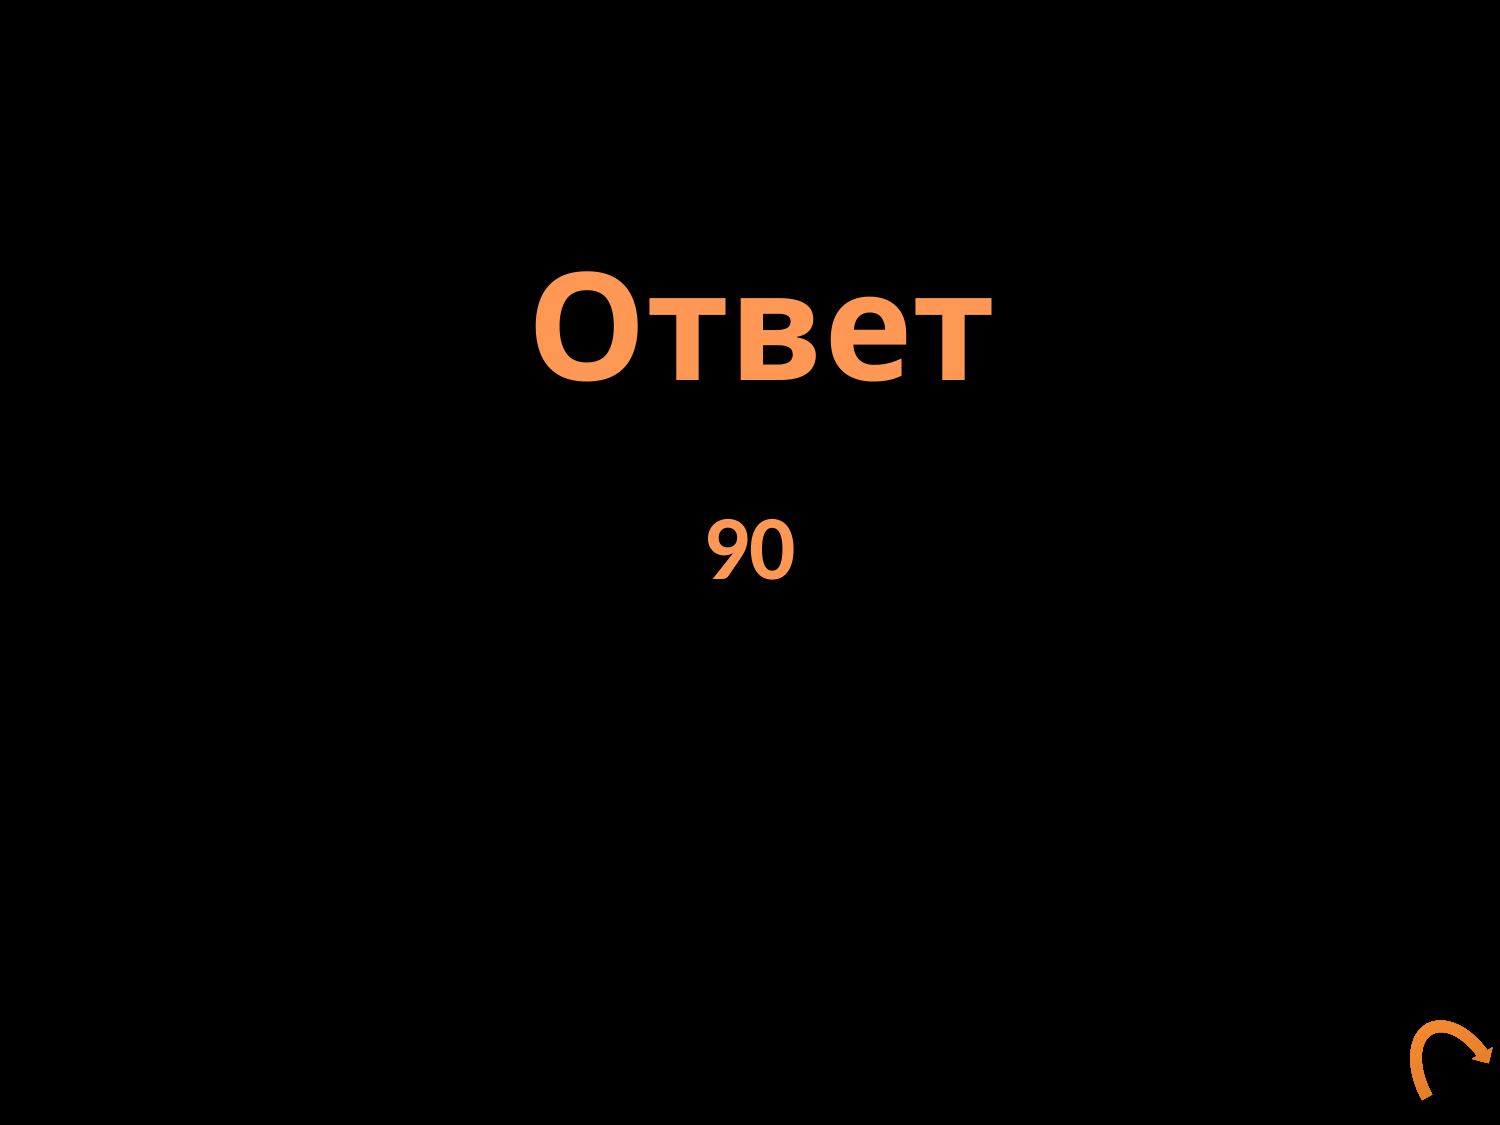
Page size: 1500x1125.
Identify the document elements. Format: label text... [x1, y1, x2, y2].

text_box 90 [35, 480, 1465, 606]
text_box [1410, 1020, 1493, 1101]
text_box Ответ [128, 222, 1395, 418]
